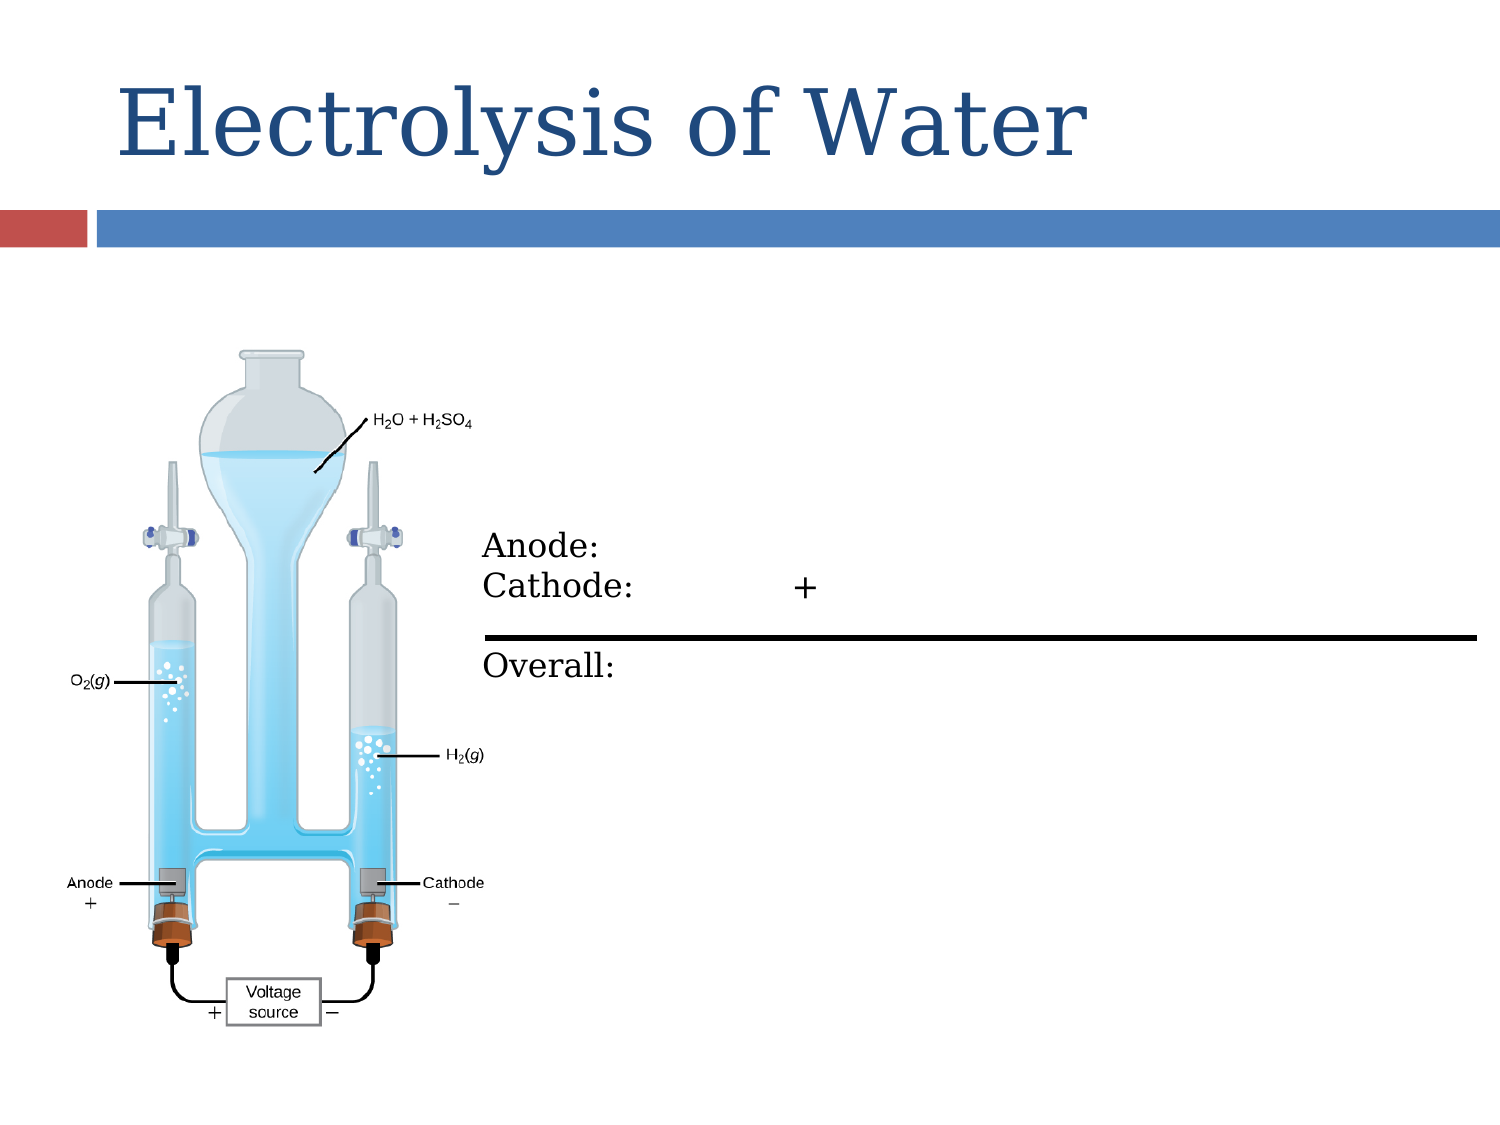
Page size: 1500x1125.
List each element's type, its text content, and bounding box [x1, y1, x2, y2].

title Electrolysis of Water [100, 37, 1438, 200]
picture [52, 338, 498, 1038]
